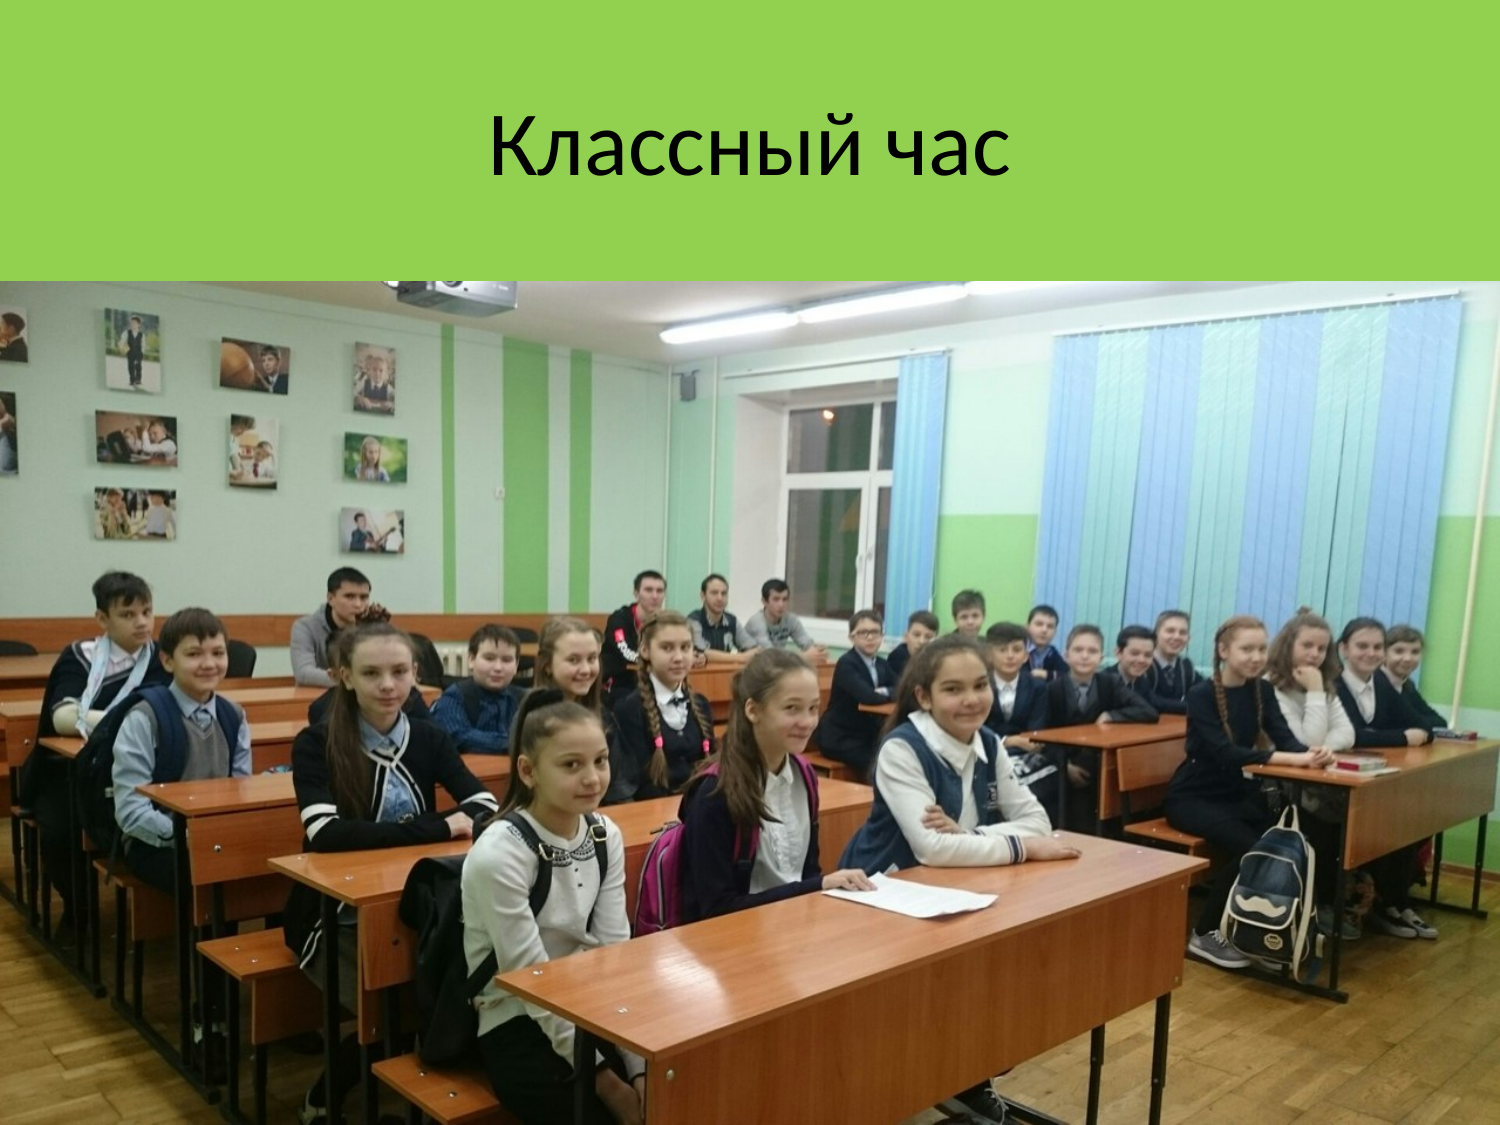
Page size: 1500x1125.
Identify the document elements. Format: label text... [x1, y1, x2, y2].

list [0, 280, 1500, 1125]
title Классный час [75, 45, 1425, 233]
